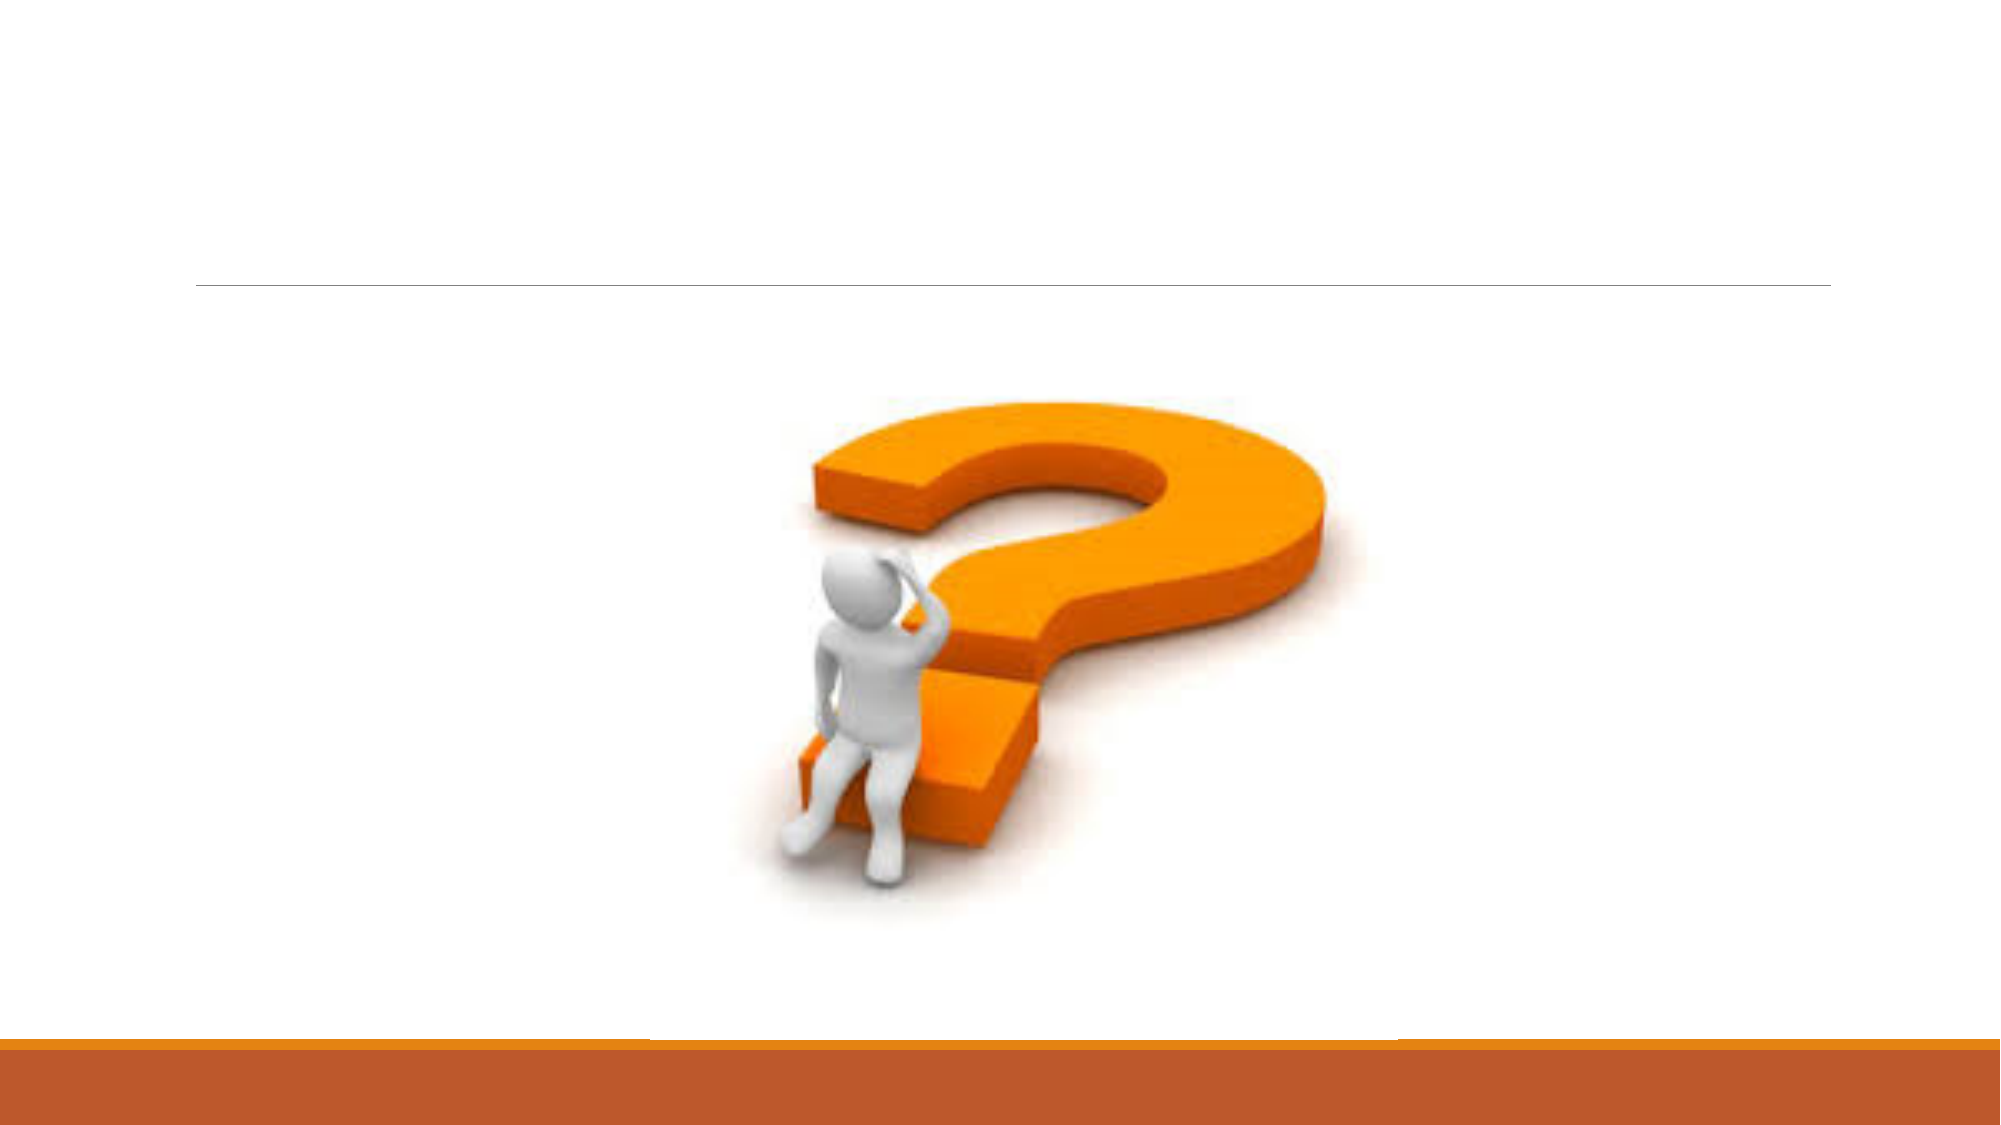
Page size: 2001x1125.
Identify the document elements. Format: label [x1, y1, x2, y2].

list [649, 291, 1399, 1040]
